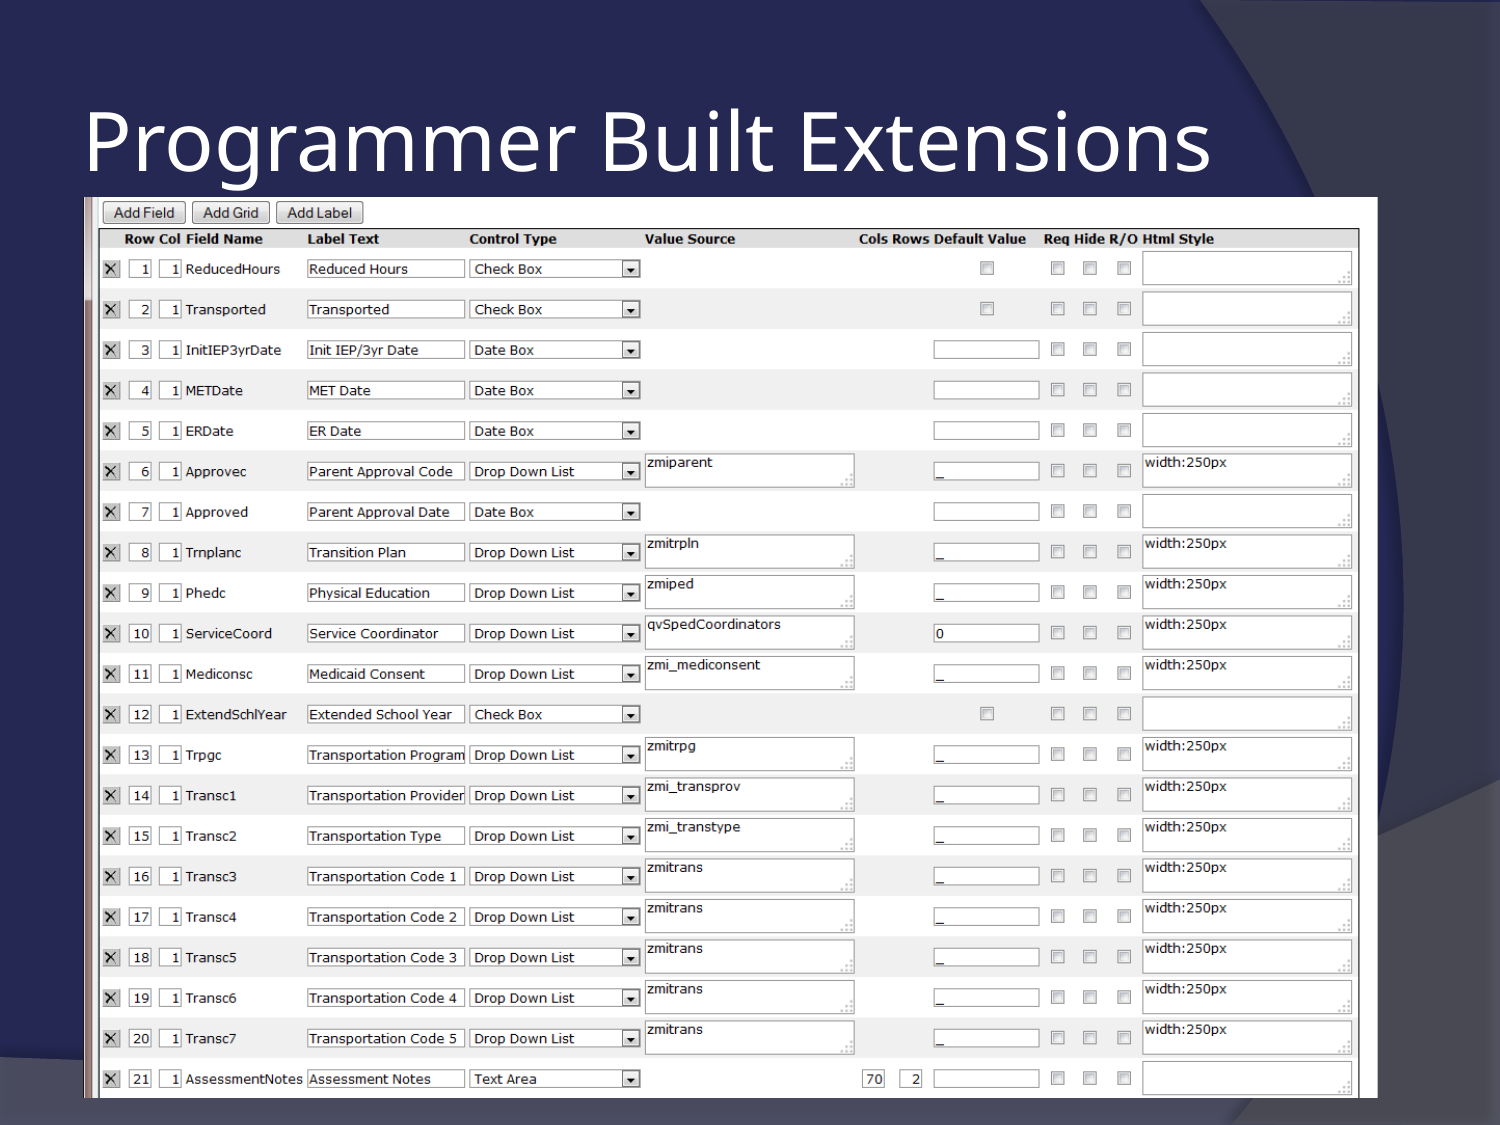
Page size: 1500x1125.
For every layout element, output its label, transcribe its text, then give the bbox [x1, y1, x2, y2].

picture [82, 196, 1378, 1098]
title Programmer Built Extensions [75, 45, 1300, 190]
